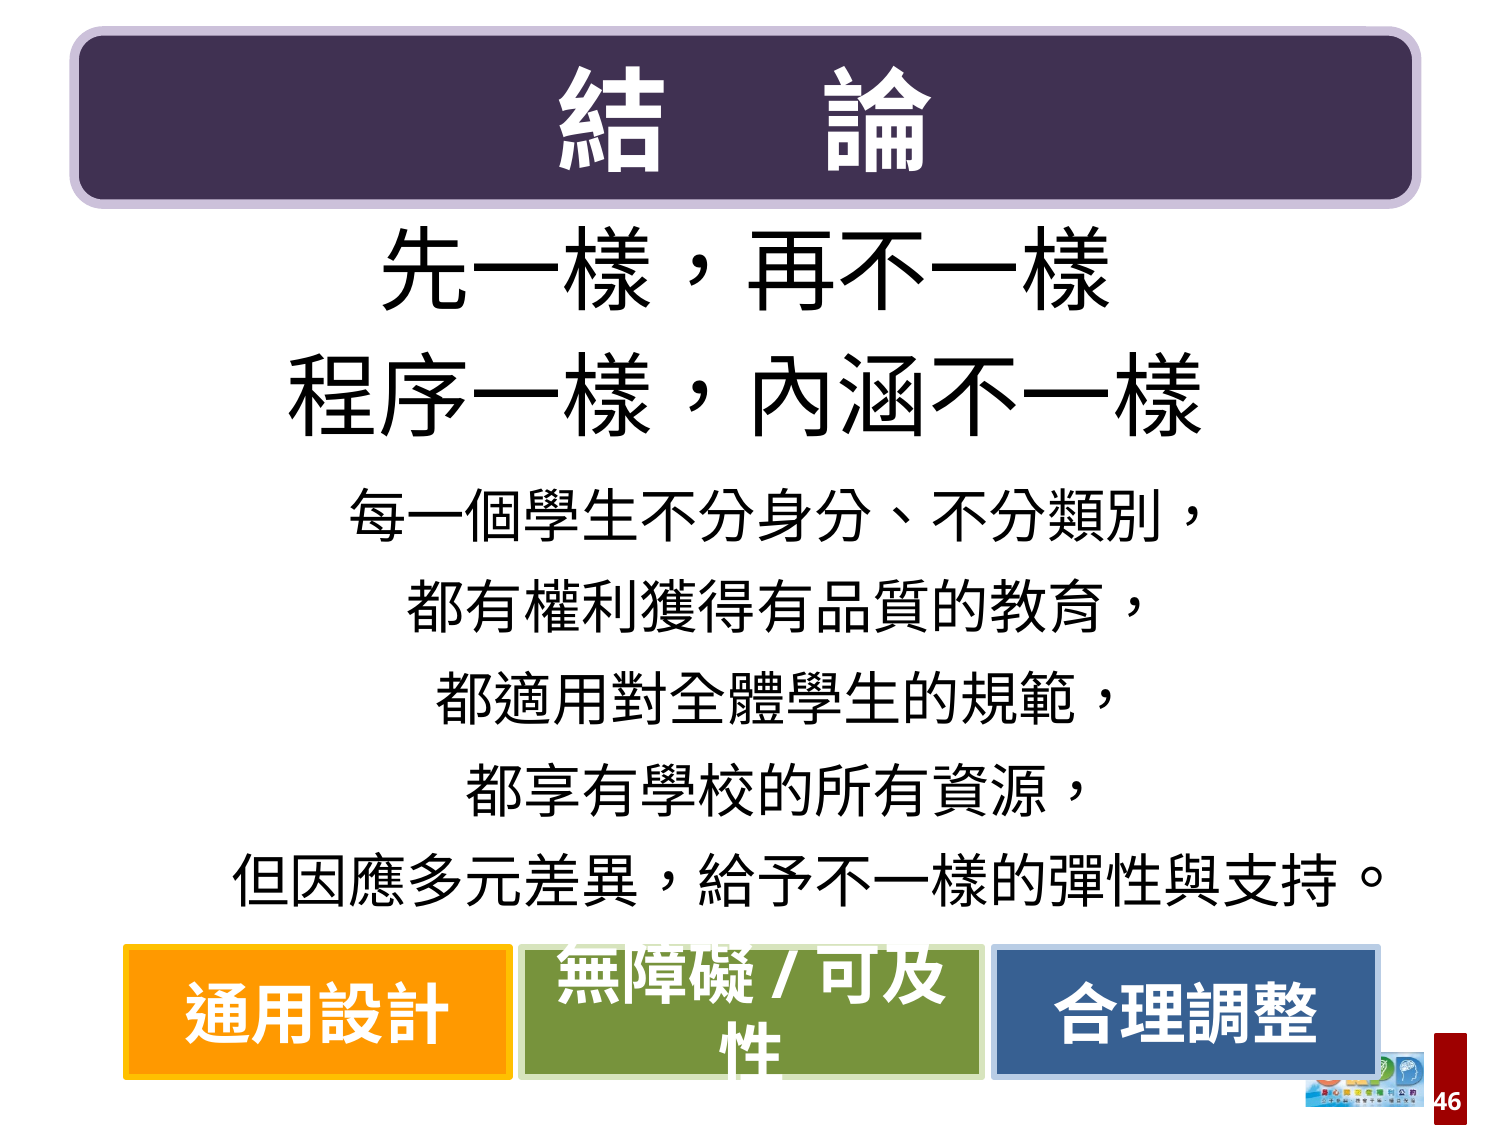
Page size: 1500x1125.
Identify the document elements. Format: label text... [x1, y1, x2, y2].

text_box 結 論 [72, 28, 1419, 207]
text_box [125, 946, 1379, 1078]
slide_number 46 [1413, 1076, 1482, 1125]
picture [1305, 1052, 1424, 1107]
text_box 程序一樣，內涵不一樣 [217, 330, 1274, 449]
text_box 先一樣，再不一樣 [314, 204, 1177, 329]
text_box 每一個學生不分身分、不分類別， 都有權利獲得有品質的教育， 都適用對全體學生的規範， 都享有學校的所有資源， 但因應多元差異，給予不一樣的彈性與支持。 [194, 449, 1376, 923]
